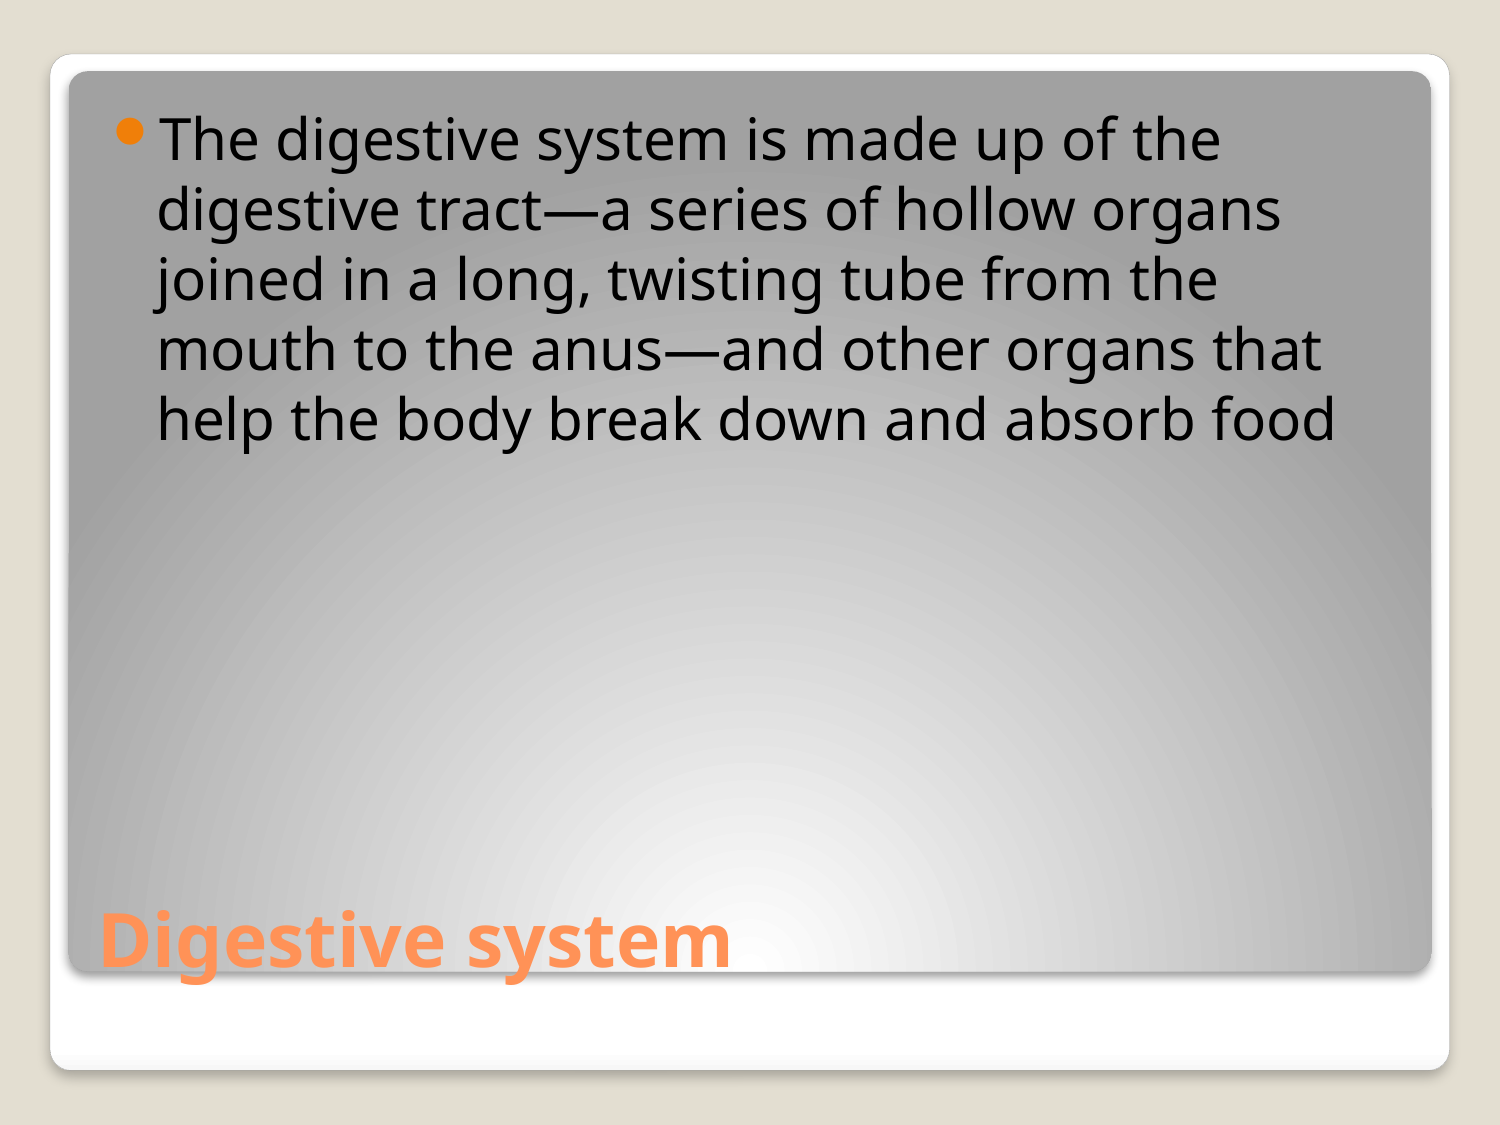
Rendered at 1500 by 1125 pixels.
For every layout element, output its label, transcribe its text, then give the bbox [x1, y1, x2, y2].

title Digestive system [82, 817, 1425, 990]
list The digestive system is made up of the digestive tract—a series of hollow organs joined in a long, twisting tube from the mouth to the anus—and other organs that help the body break down and absorb food [82, 86, 1425, 774]
